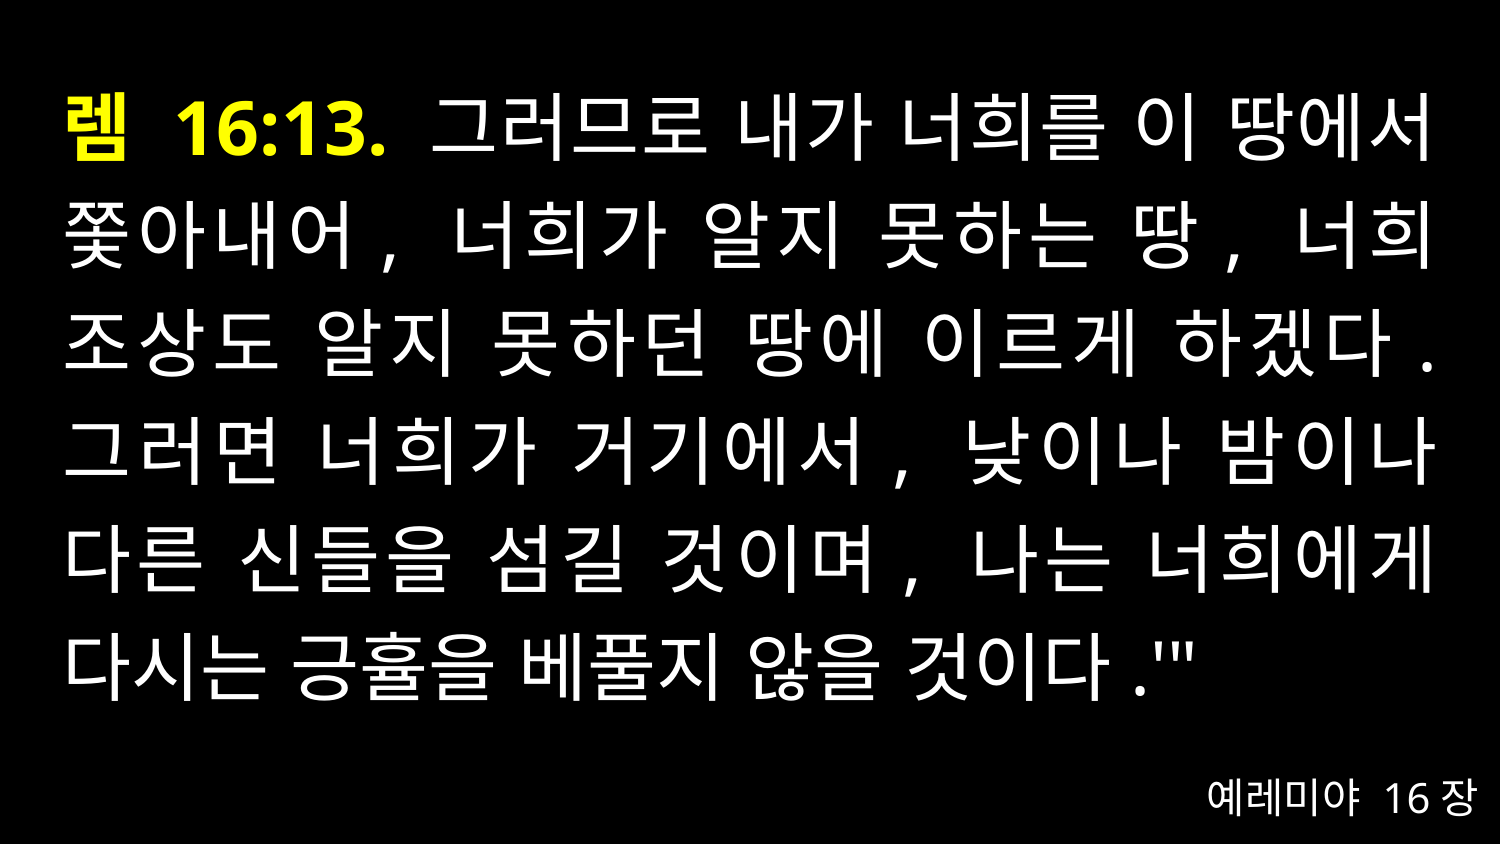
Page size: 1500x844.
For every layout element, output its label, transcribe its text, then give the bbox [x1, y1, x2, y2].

subtitle 예레미야 16장 [916, 770, 1500, 844]
title 렘 16:13. 그러므로 내가 너희를 이 땅에서 쫓아내어, 너희가 알지 못하는 땅, 너희 조상도 알지 못하던 땅에 이르게 하겠다. 그러면 너희가 거기에서, 낮이나 밤이나 다른 신들을 섬길 것이며, 나는 너희에게 다시는 긍휼을 베풀지 않을 것이다.'" [0, 0, 1500, 844]
